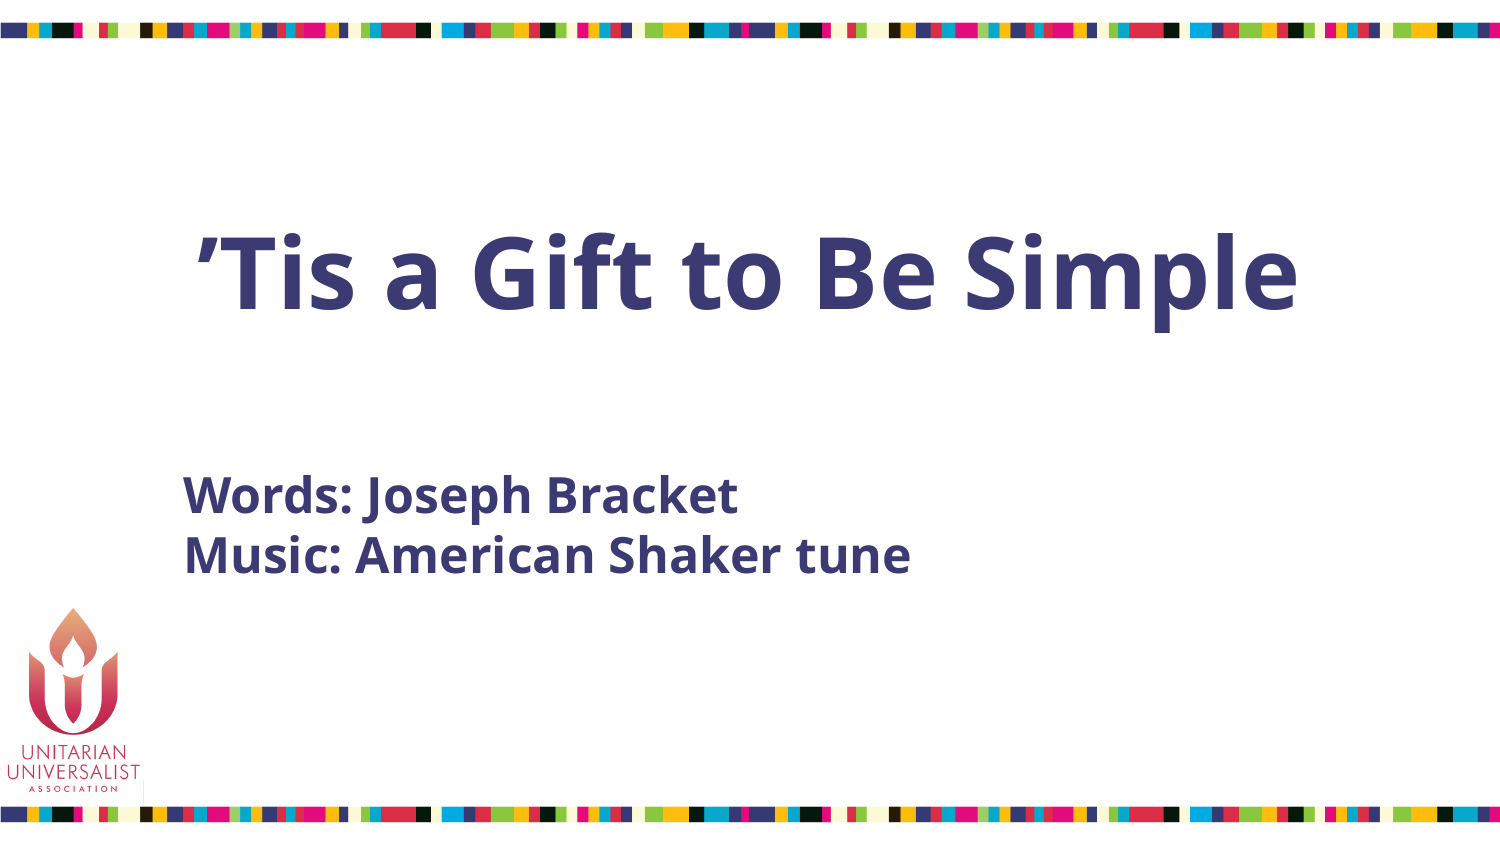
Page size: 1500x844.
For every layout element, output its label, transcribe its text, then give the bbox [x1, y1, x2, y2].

picture [0, 600, 1500, 824]
text_box Words: Joseph Bracket Music: American Shaker tune [168, 448, 1495, 659]
picture [0, 22, 1500, 40]
text_box ’Tis a Gift to Be Simple [74, 75, 1425, 345]
